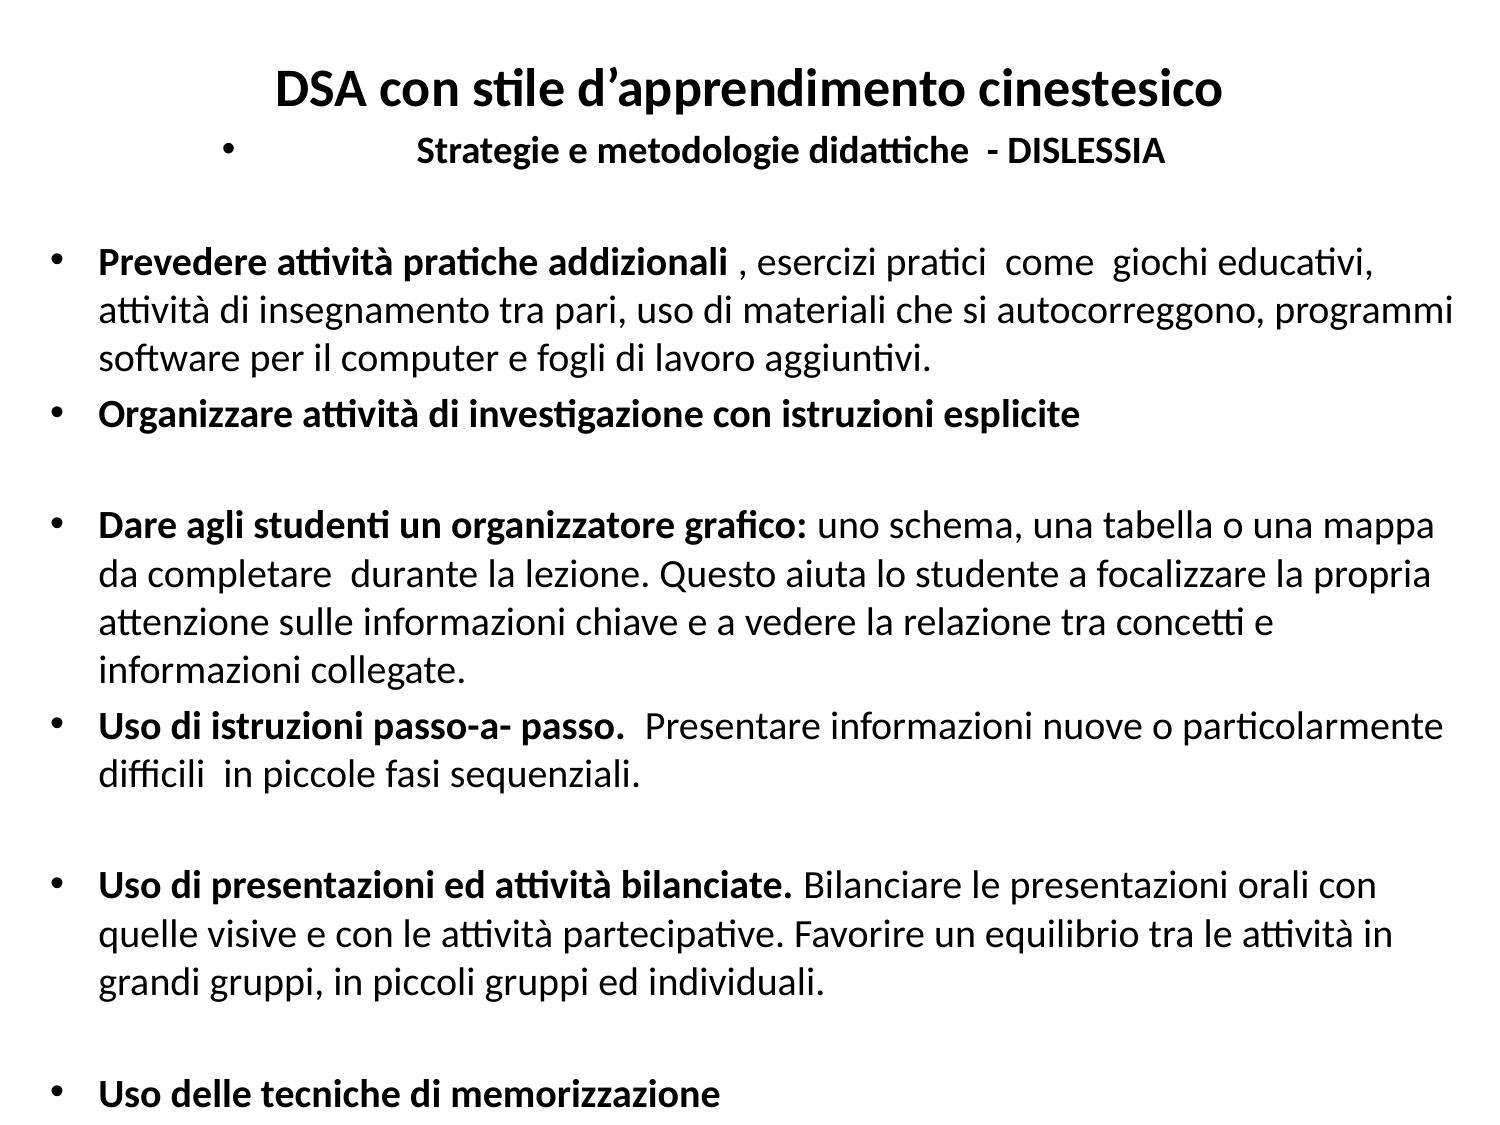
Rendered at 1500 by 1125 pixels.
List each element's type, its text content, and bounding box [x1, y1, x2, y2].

title DSA con stile d’apprendimento cinestesico [75, 45, 1425, 117]
list Strategie e metodologie didattiche - DISLESSIA Prevedere attività pratiche addizionali , esercizi pratici come giochi educativi, attività di insegnamento tra pari, uso di materiali che si autocorreggono, programmi software per il computer e fogli di lavoro aggiuntivi. Organizzare attività di investigazione con istruzioni esplicite Dare agli studenti un organizzatore grafico: uno schema, una tabella o una mappa da completare durante la lezione. Questo aiuta lo studente a focalizzare la propria attenzione sulle informazioni chiave e a vedere la relazione tra concetti e informazioni collegate. Uso di istruzioni passo-a- passo. Presentare informazioni nuove o particolarmente difficili in piccole fasi sequenziali. Uso di presentazioni ed attività bilanciate. Bilanciare le presentazioni orali con quelle visive e con le attività partecipative. Favorire un equilibrio tra le attività in grandi gruppi, in piccoli gruppi ed individuali. Uso delle tecniche di memorizzazione [35, 117, 1500, 1125]
